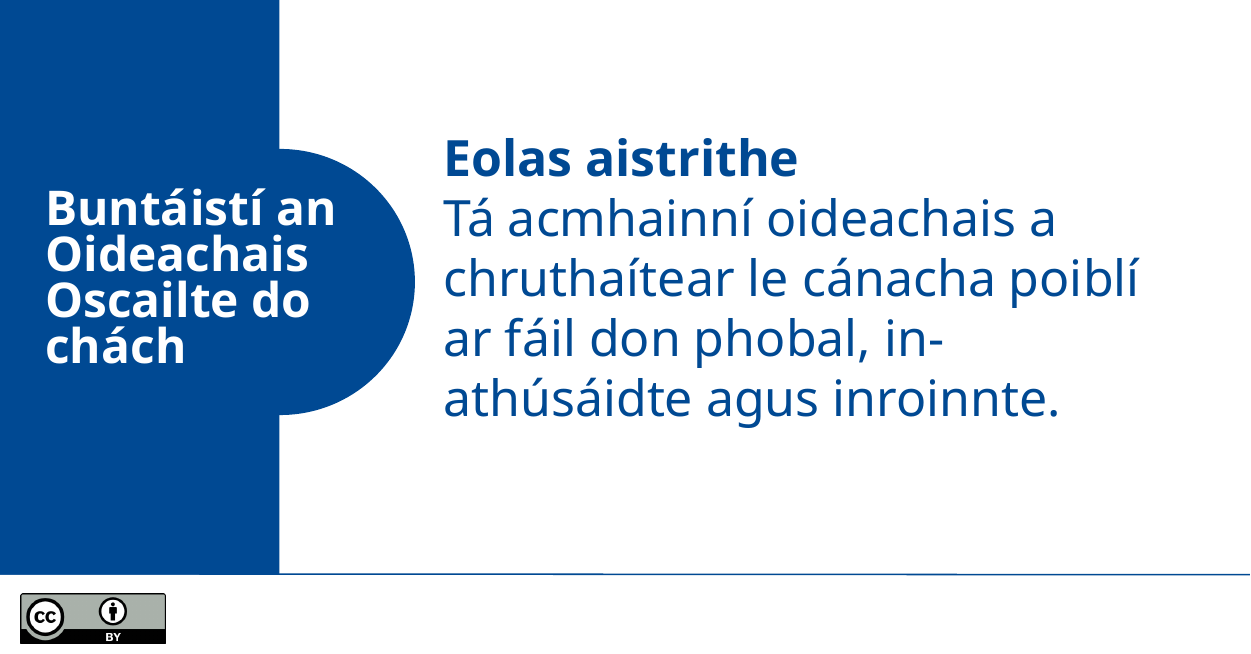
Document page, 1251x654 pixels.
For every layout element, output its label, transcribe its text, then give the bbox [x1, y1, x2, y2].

text_box Eolas aistrithe Tá acmhainní oideachais a chruthaítear le cánacha poiblí ar fáil don phobal, in-athúsáidte agus inroinnte. [428, 111, 1178, 442]
picture [20, 592, 166, 645]
text_box [203, 148, 358, 173]
text_box [0, 0, 280, 573]
text_box [0, 582, 1250, 654]
text_box [198, 388, 362, 416]
text_box Buntáistí an Oideachais Oscailte do chách [30, 173, 400, 388]
text_box [400, 221, 415, 343]
